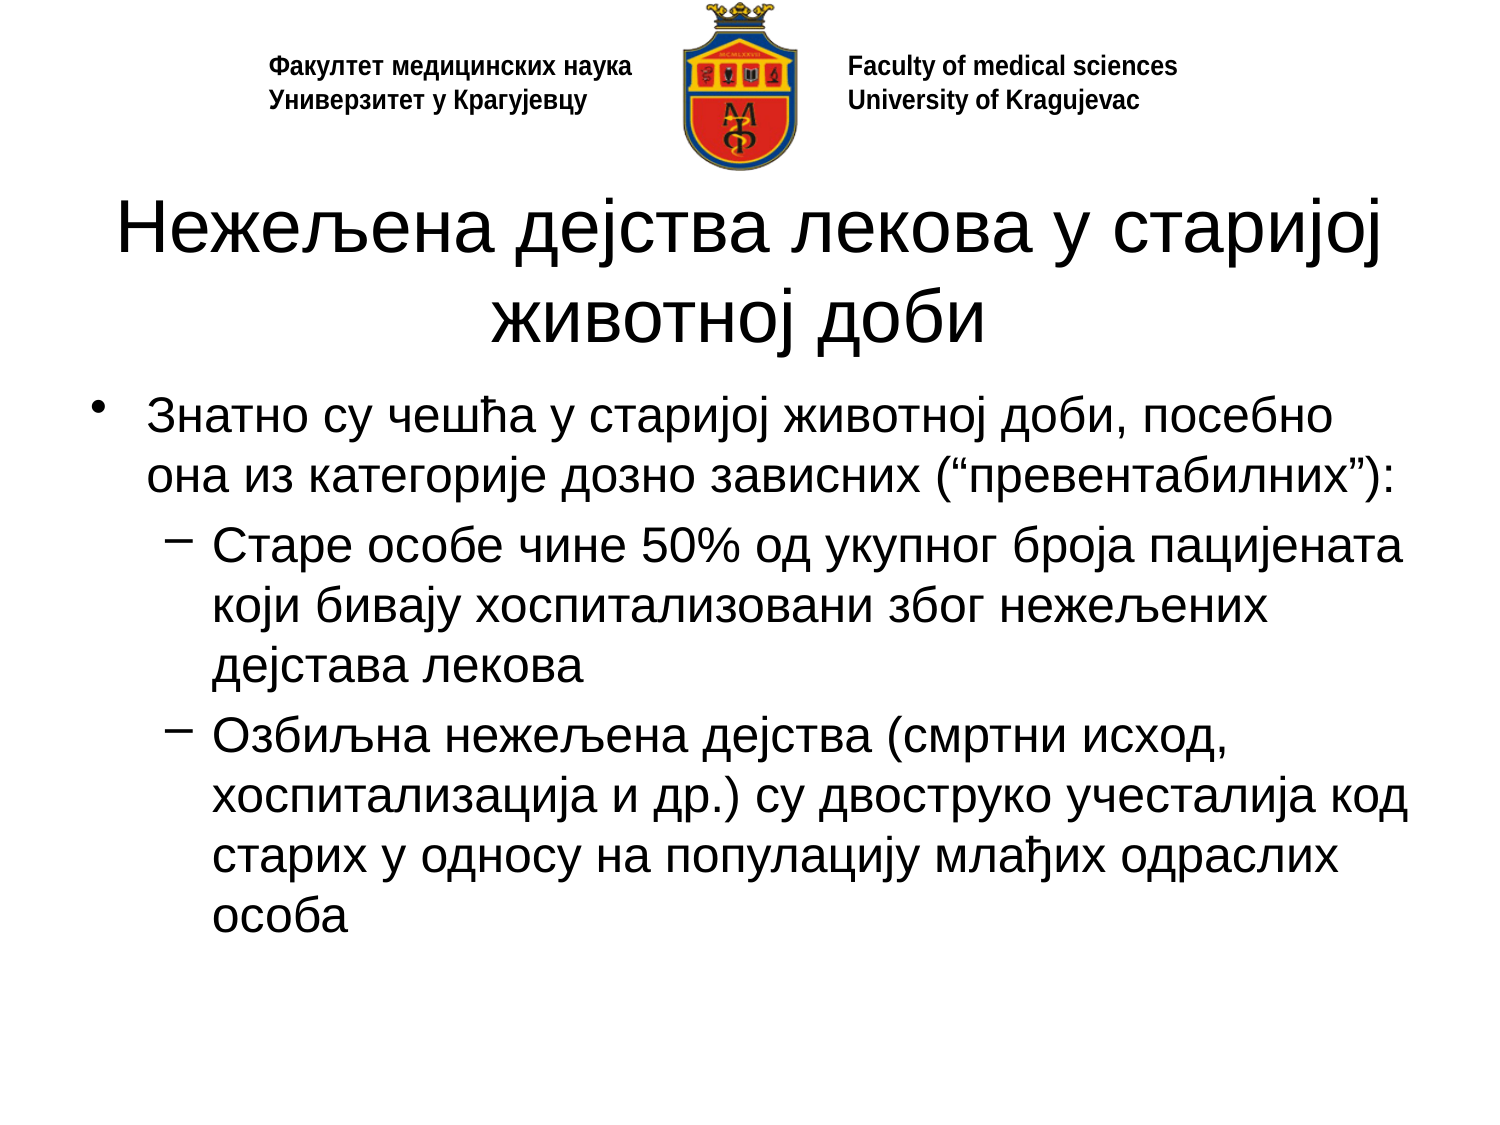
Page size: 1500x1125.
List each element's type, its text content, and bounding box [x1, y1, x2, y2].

list Знатно су чешћа у старијој животној доби, посебно она из категорије дозно зависних (“превентабилних”): Старе особе чине 50% од укупног броја пацијената који бивају хоспитализовани због нежељених дејстава лекова Озбиљна нежељена дејства (смртни исход, хоспитализација и др.) су двоструко учесталија код старих у односу на популацију млађих одраслих особа [74, 374, 1426, 1118]
title Нежељена дејства лекова у старијој животној доби [74, 173, 1426, 362]
